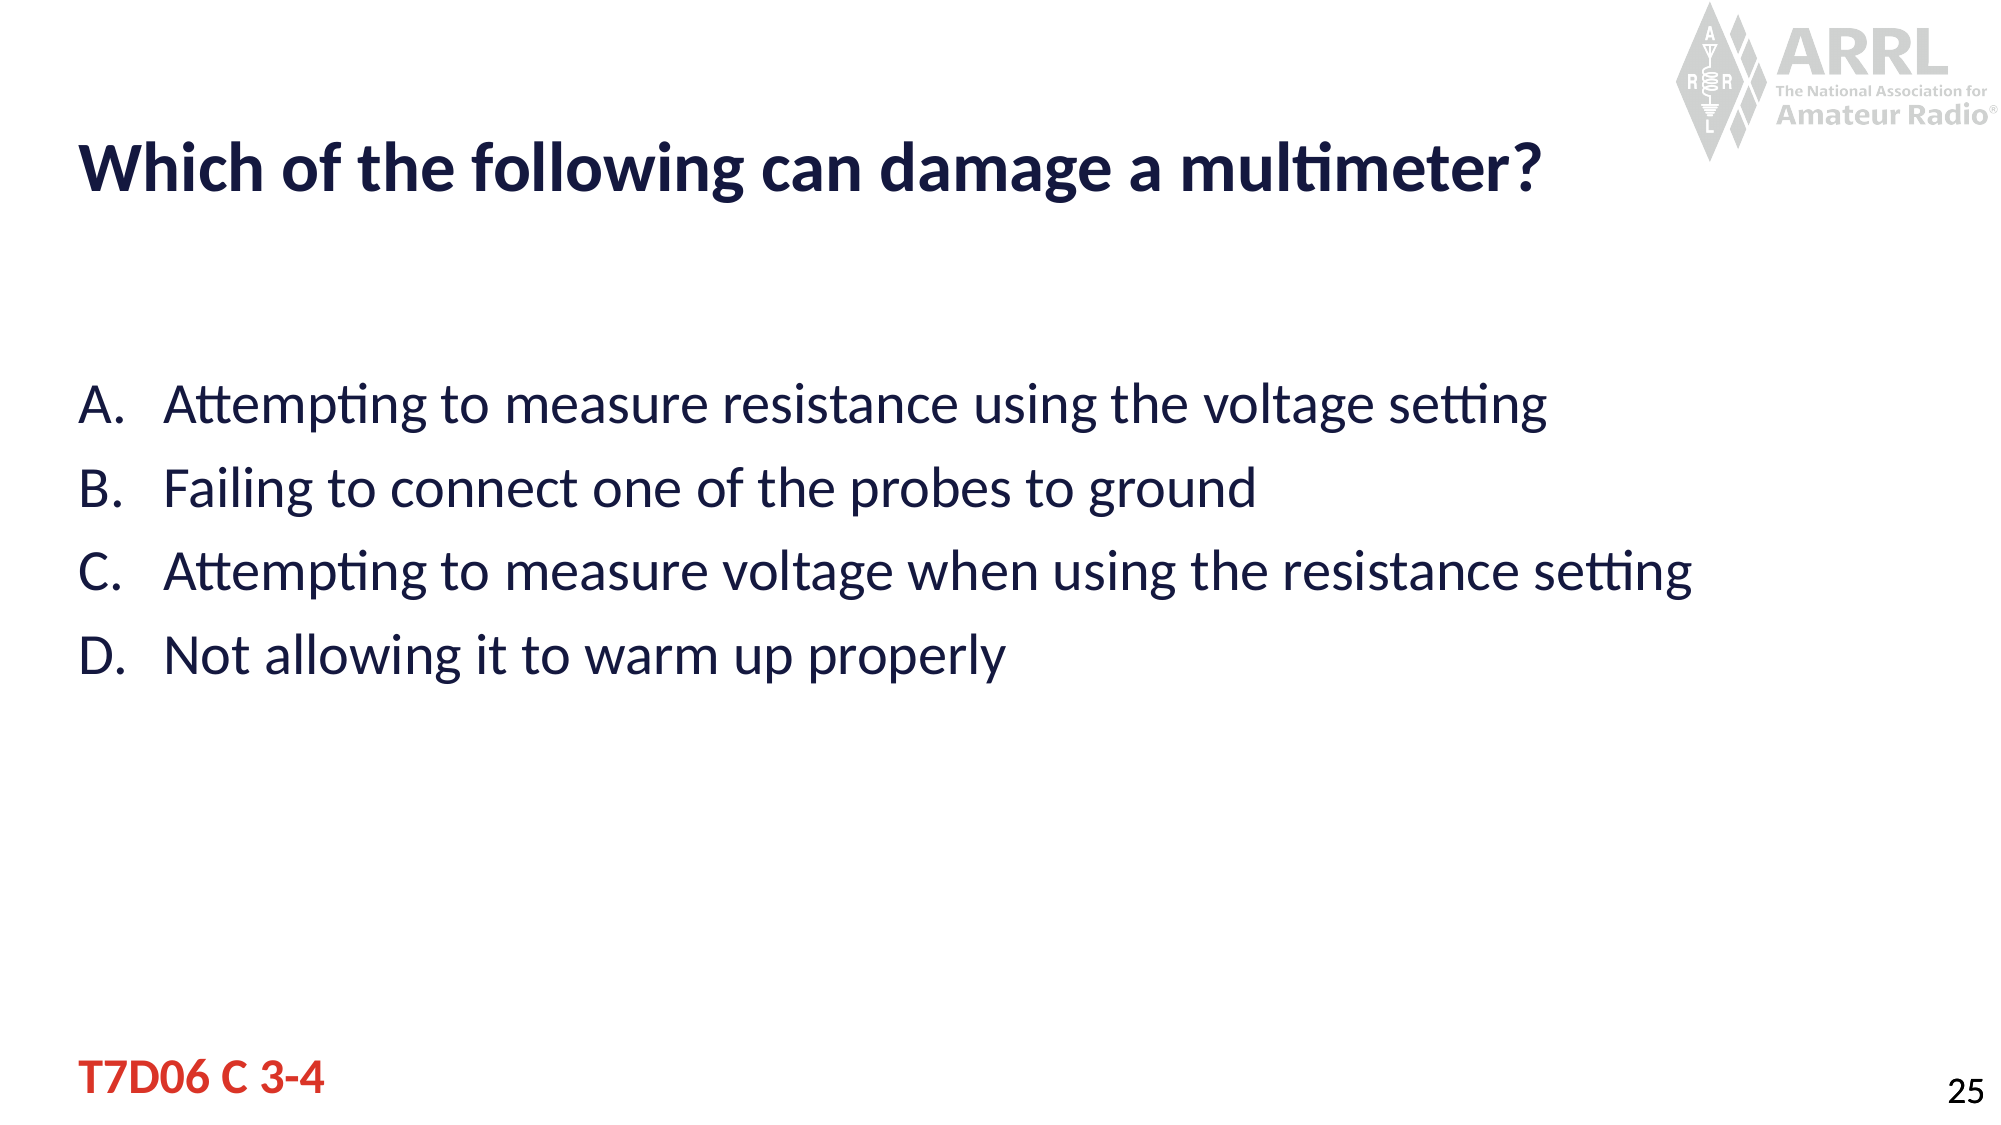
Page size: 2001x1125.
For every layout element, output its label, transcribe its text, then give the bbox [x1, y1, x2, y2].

text_box T7D06 C 3-4 [63, 1036, 921, 1112]
title Which of the following can damage a multimeter? [63, 59, 1863, 278]
picture [1674, 0, 2000, 164]
list Attempting to measure resistance using the voltage setting Failing to connect one of the probes to ground Attempting to measure voltage when using the resistance setting Not allowing it to warm up properly [63, 365, 1863, 989]
